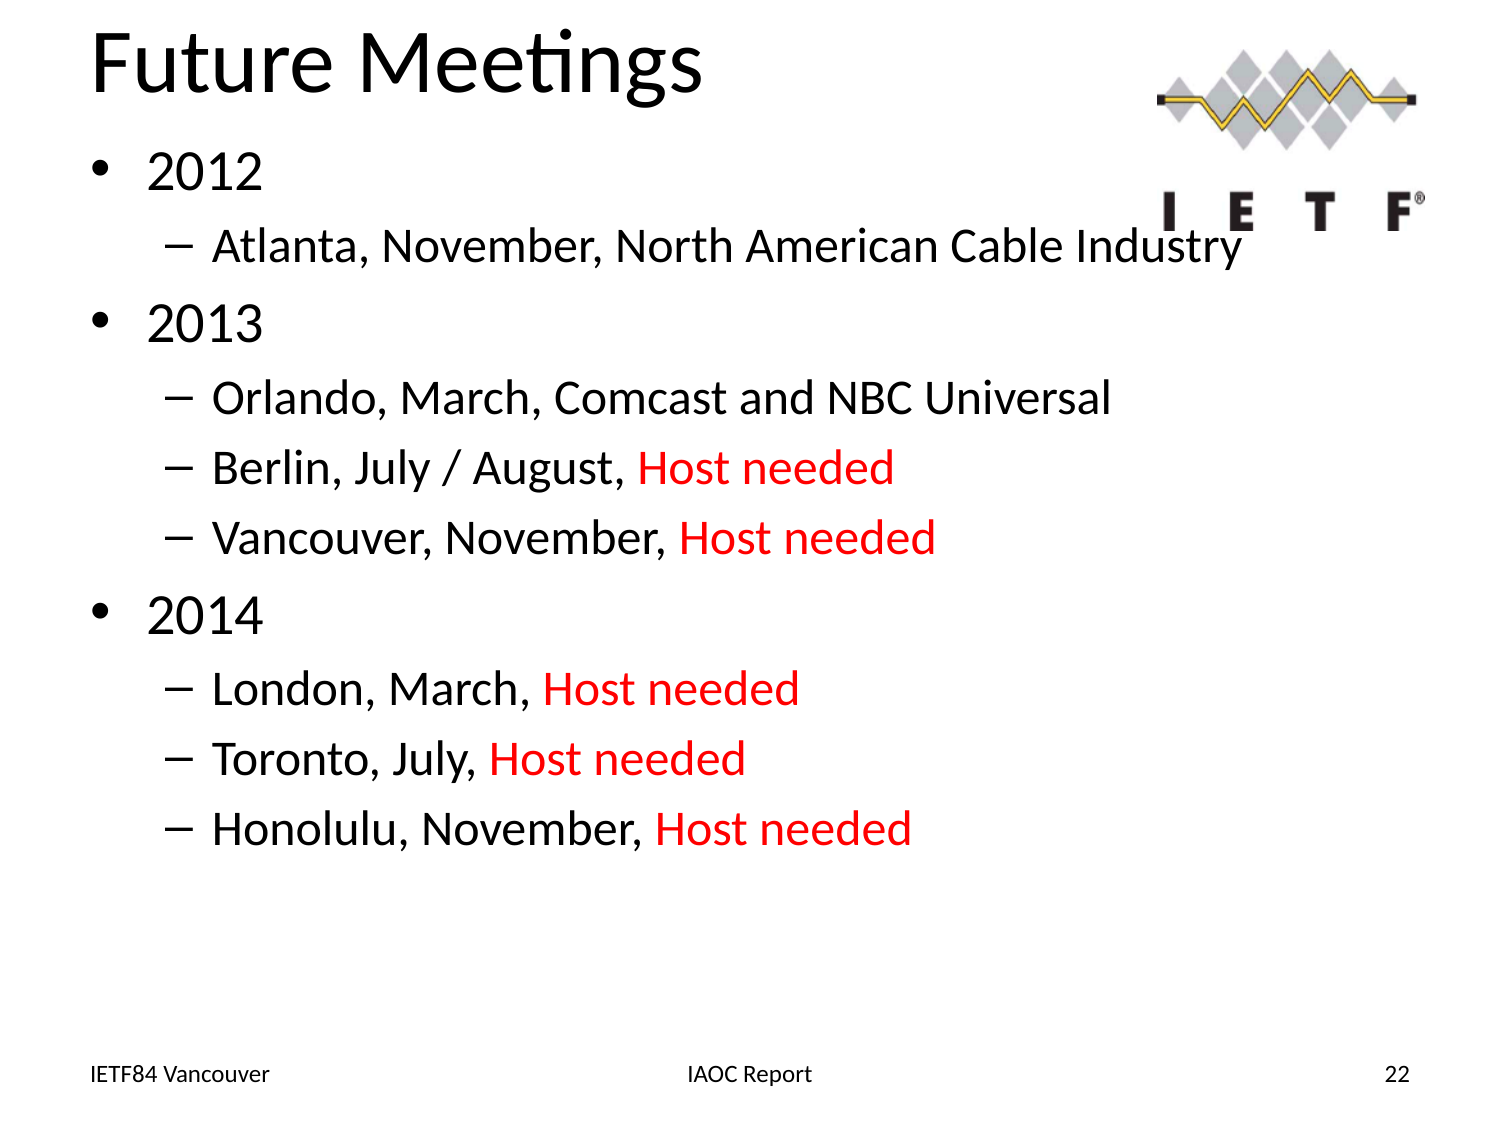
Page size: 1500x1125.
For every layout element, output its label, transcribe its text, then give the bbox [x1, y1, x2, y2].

picture [1157, 49, 1425, 125]
list 2012 Atlanta, November, North American Cable Industry 2013 Orlando, March, Comcast and NBC Universal Berlin, July / August, Host needed Vancouver, November, Host needed 2014 London, March, Host needed Toronto, July, Host needed Honolulu, November, Host needed [75, 125, 1475, 1100]
footer IAOC Report [512, 1042, 988, 1103]
slide_number IETF84 Vancouver [75, 1042, 425, 1103]
title Future Meetings [75, 0, 1138, 125]
slide_number 22 [1074, 1042, 1425, 1103]
